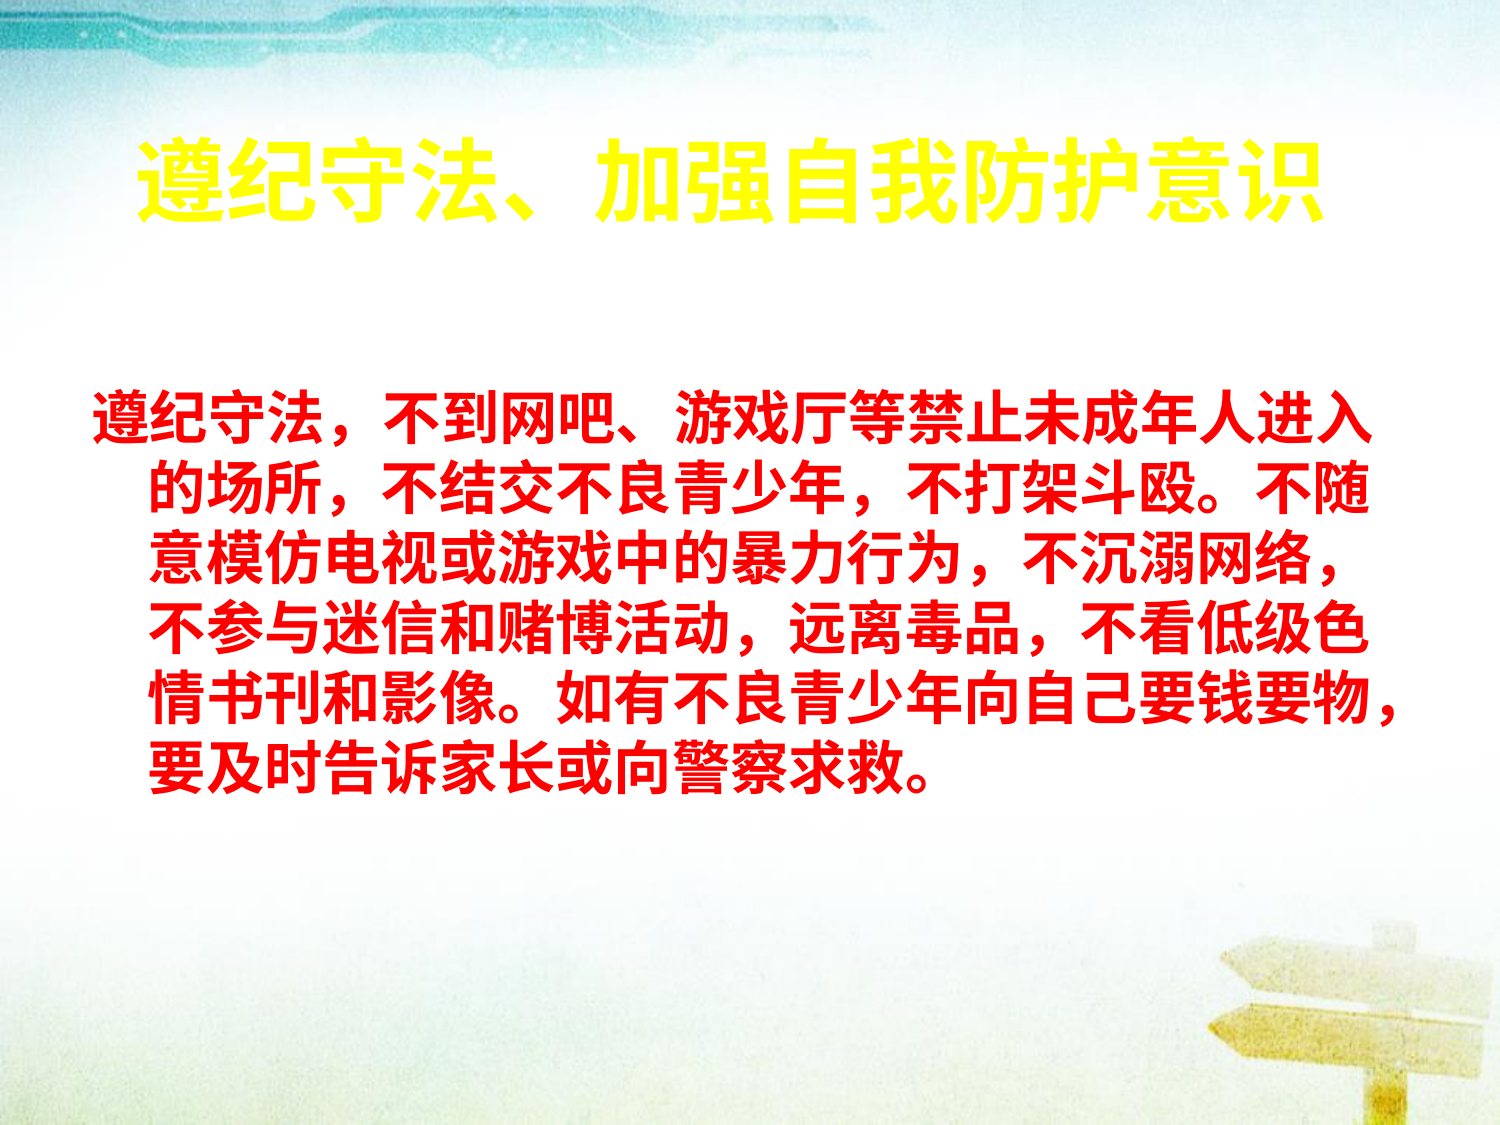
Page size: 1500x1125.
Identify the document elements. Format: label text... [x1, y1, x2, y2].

list 遵纪守法，不到网吧、游戏厅等禁止未成年人进入的场所，不结交不良青少年，不打架斗殴。不随意模仿电视或游戏中的暴力行为，不沉溺网络，不参与迷信和赌博活动，远离毒品，不看低级色情书刊和影像。如有不良青少年向自己要钱要物，要及时告诉家长或向警察求救。 [76, 373, 1436, 976]
picture [0, 0, 1500, 1125]
title 遵纪守法、加强自我防护意识 [17, 54, 1471, 282]
